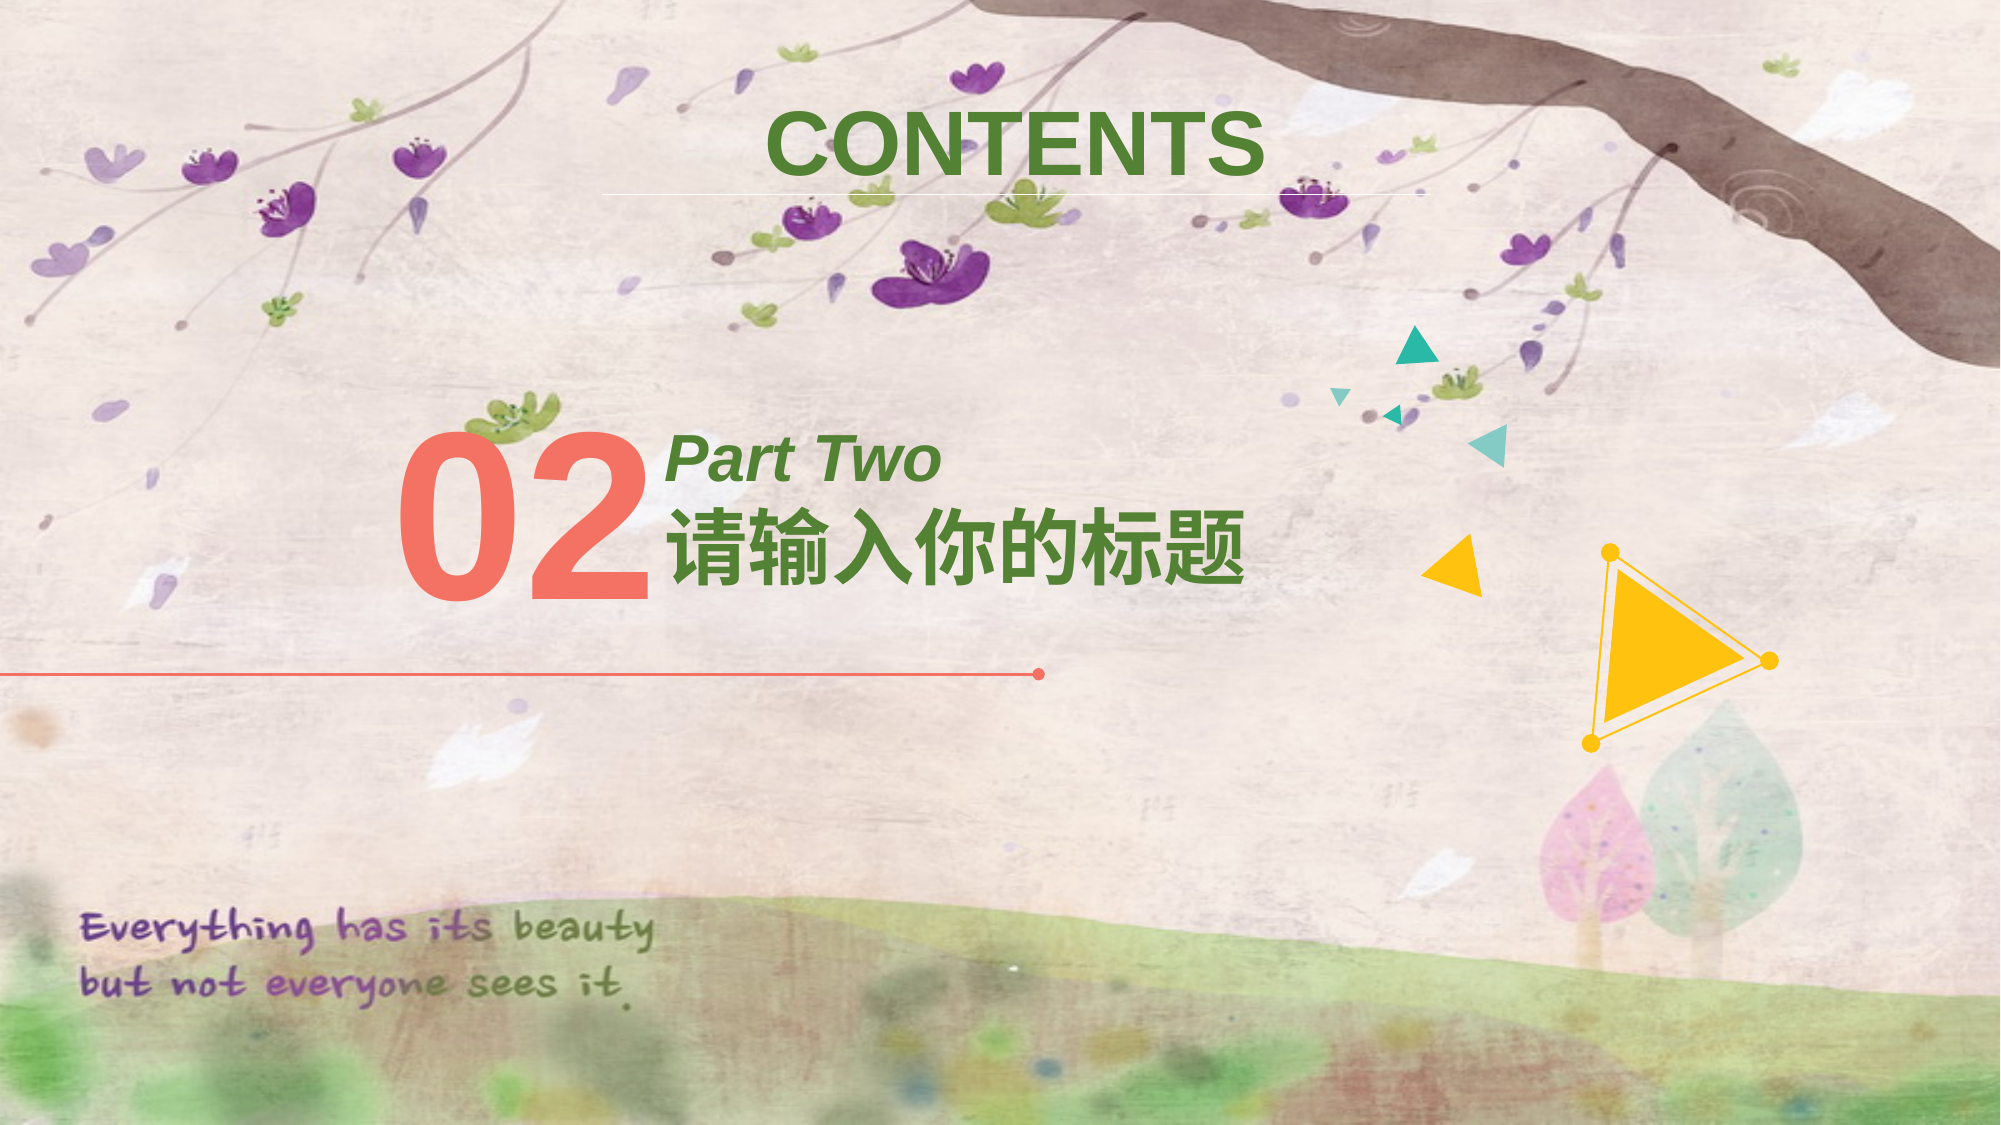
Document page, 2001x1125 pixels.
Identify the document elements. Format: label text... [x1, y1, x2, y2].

picture [0, 0, 2001, 1125]
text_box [1293, 376, 1802, 730]
text_box Part Two [649, 407, 967, 502]
text_box 02 [391, 359, 658, 648]
text_box 请输入你的标题 [649, 488, 1288, 603]
text_box CONTENTS [764, 83, 1269, 194]
